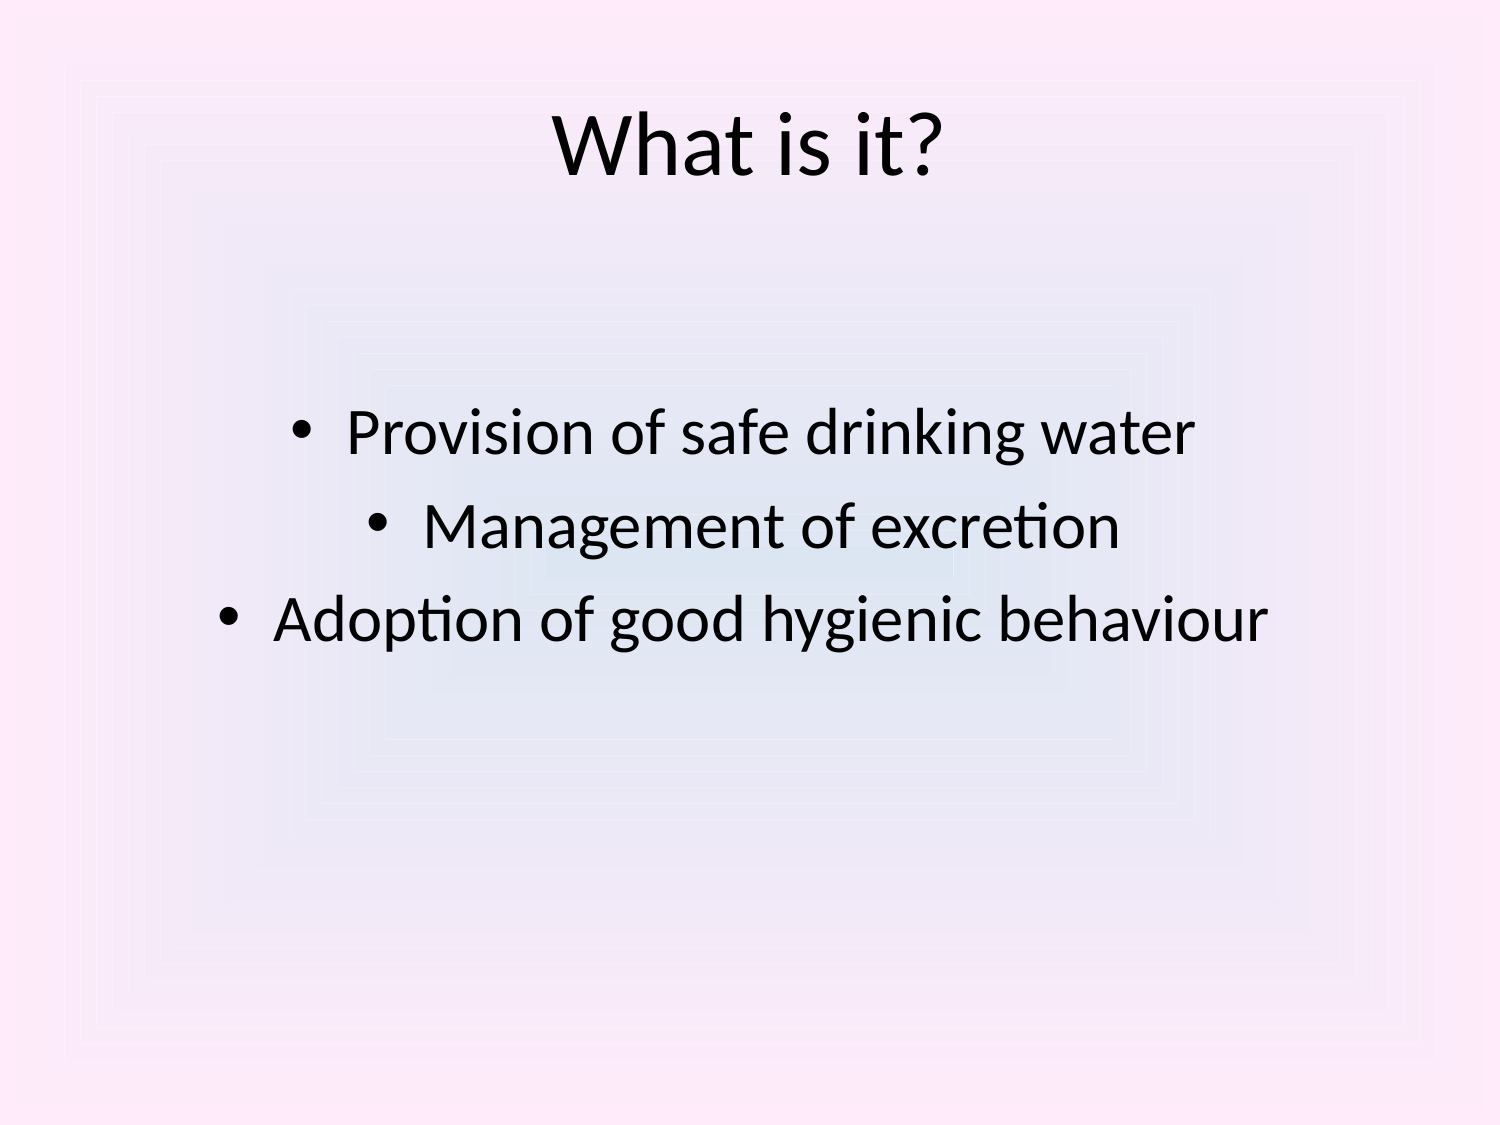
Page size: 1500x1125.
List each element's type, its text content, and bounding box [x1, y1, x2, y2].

title What is it? [75, 45, 1425, 233]
list Provision of safe drinking water Management of excretion Adoption of good hygienic behaviour [194, 380, 1294, 705]
